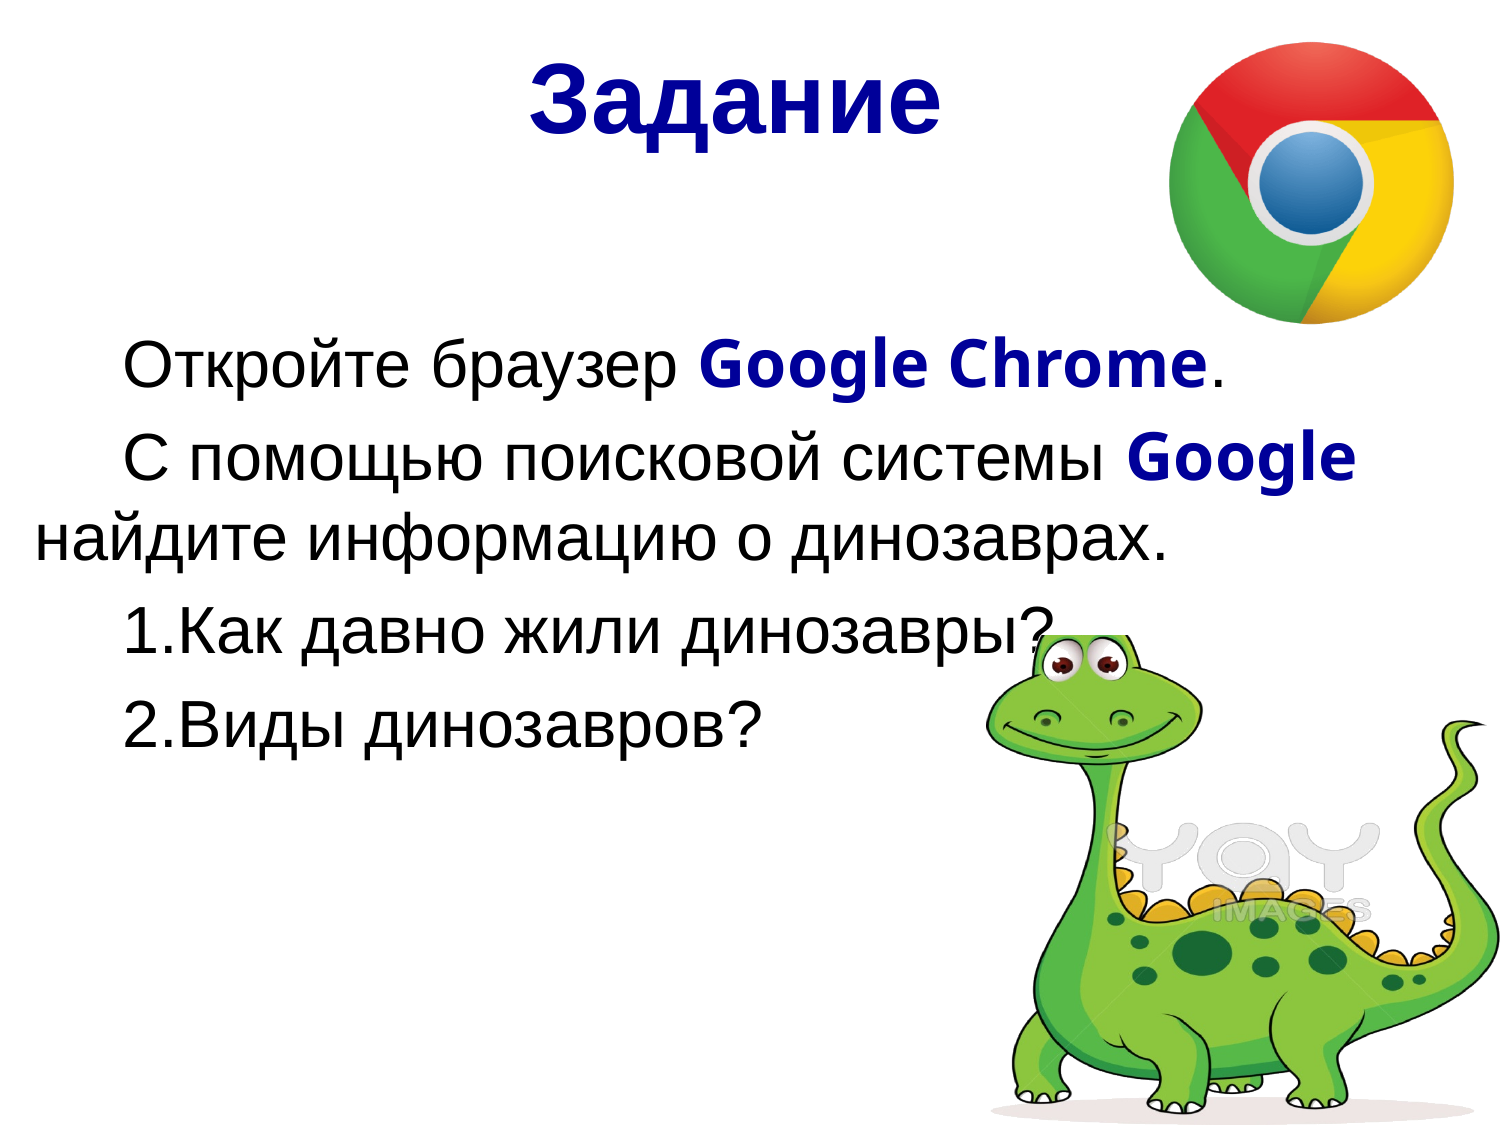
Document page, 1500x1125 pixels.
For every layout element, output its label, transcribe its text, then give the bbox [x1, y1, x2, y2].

picture [1147, 28, 1460, 338]
title Задание [0, 0, 1500, 188]
picture [985, 635, 1500, 1125]
list Откройте браузер Google Chrome. С помощью поисковой системы Google найдите информацию о динозаврах. Как давно жили динозавры? Виды динозавров? [19, 312, 1465, 797]
